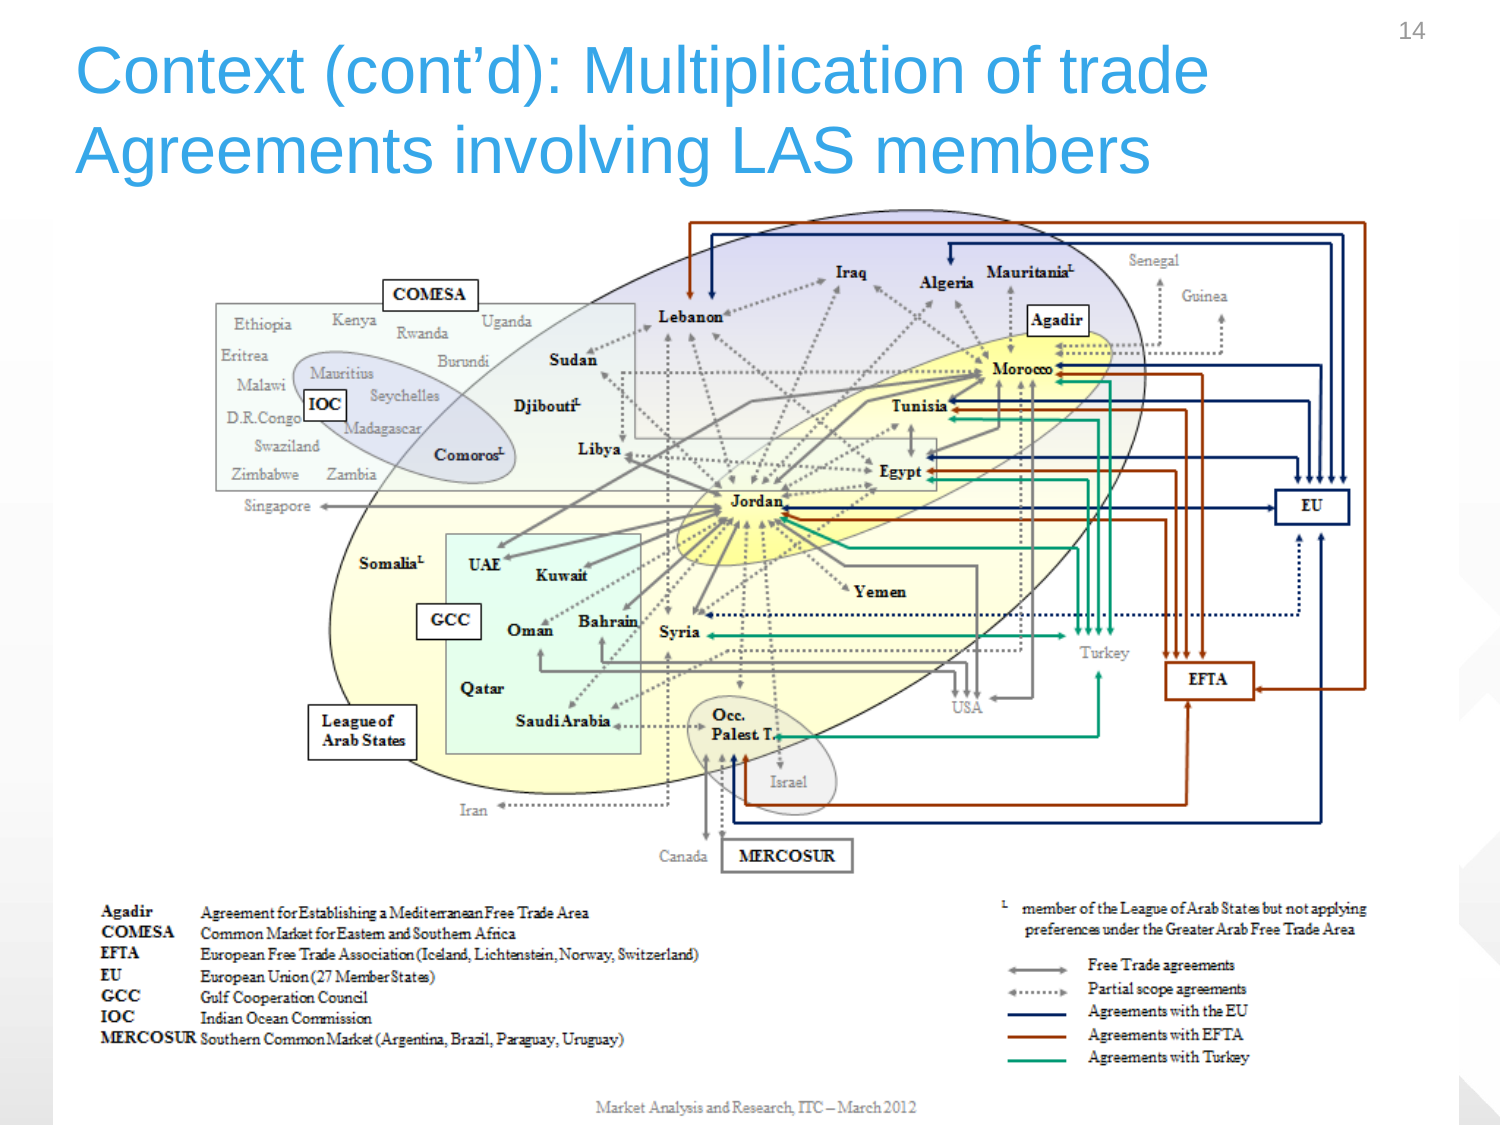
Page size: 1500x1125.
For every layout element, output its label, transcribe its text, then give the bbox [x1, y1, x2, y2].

title Context (cont’d): Multiplication of trade Agreements involving LAS members [60, 18, 1459, 188]
slide_number 14 [1335, 0, 1442, 60]
picture [0, 0, 1500, 1125]
